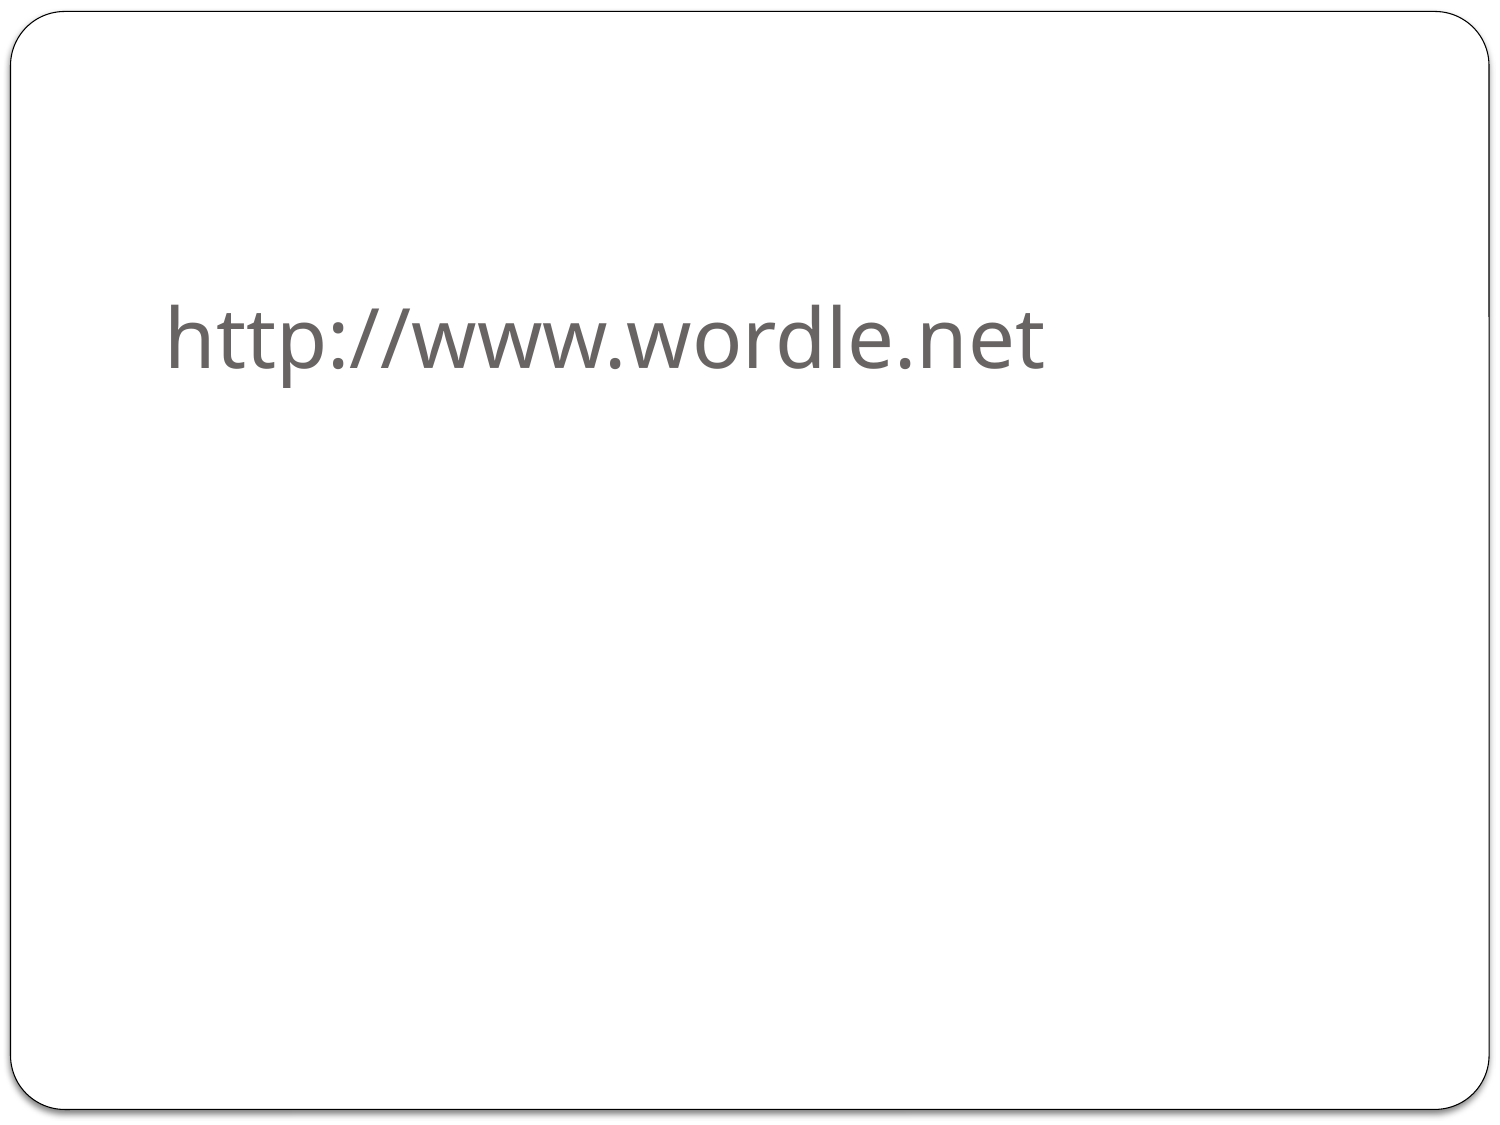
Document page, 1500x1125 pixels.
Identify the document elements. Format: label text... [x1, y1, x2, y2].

title http://www.wordle.net [150, 45, 1425, 400]
